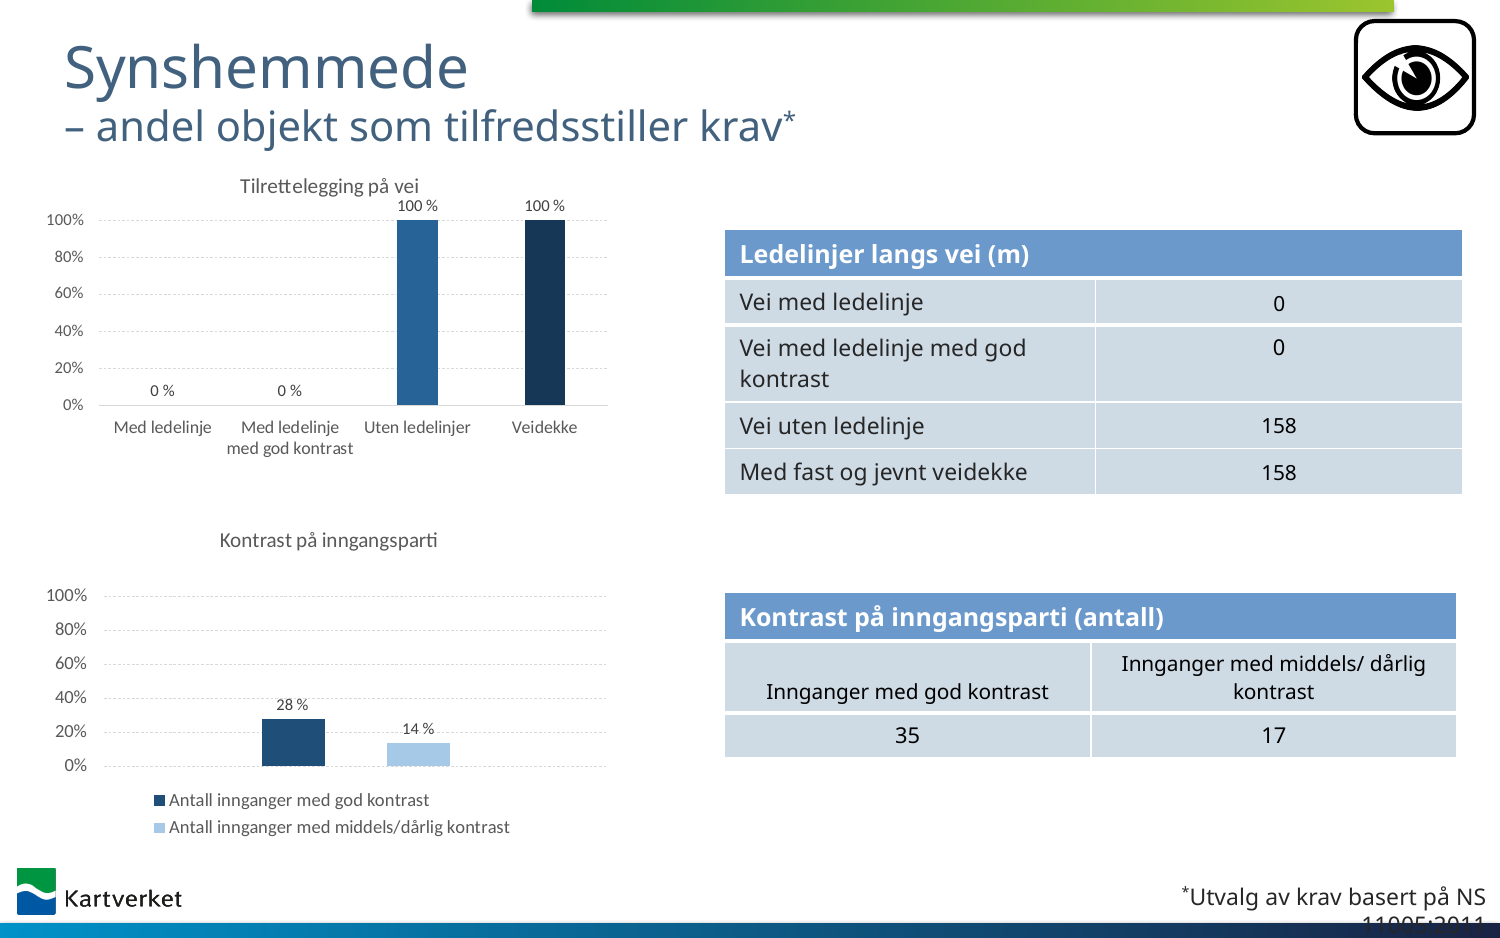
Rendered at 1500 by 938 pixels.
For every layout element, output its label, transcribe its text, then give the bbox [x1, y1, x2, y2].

text_box *Utvalg av krav basert på NS 11005:2011 [1068, 873, 1500, 938]
table_cell 158 [1096, 403, 1462, 448]
table_header Ledelinjer langs vei (m) [725, 230, 1462, 276]
table_cell 158 [1096, 449, 1462, 494]
table_cell Vei uten ledelinje [725, 403, 1095, 448]
table_cell 17 [1092, 715, 1456, 757]
table_cell Innganger med god kontrast [725, 643, 1090, 711]
table_cell Innganger med middels/ dårlig kontrast [1092, 643, 1456, 711]
picture [41, 166, 618, 492]
table_header Kontrast på inngangsparti (antall) [725, 593, 1456, 639]
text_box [1355, 20, 1475, 134]
picture [41, 520, 617, 846]
table_cell 0 [1096, 280, 1462, 323]
table_cell Vei med ledelinje med god kontrast [725, 327, 1095, 401]
table_cell Vei med ledelinje [725, 280, 1095, 323]
text_box Synshemmede – andel objekt som tilfredsstiller krav* [49, 24, 1431, 158]
table_cell Med fast og jevnt veidekke [725, 449, 1095, 494]
table_cell 0 [1096, 327, 1462, 401]
table_cell 35 [725, 715, 1090, 757]
